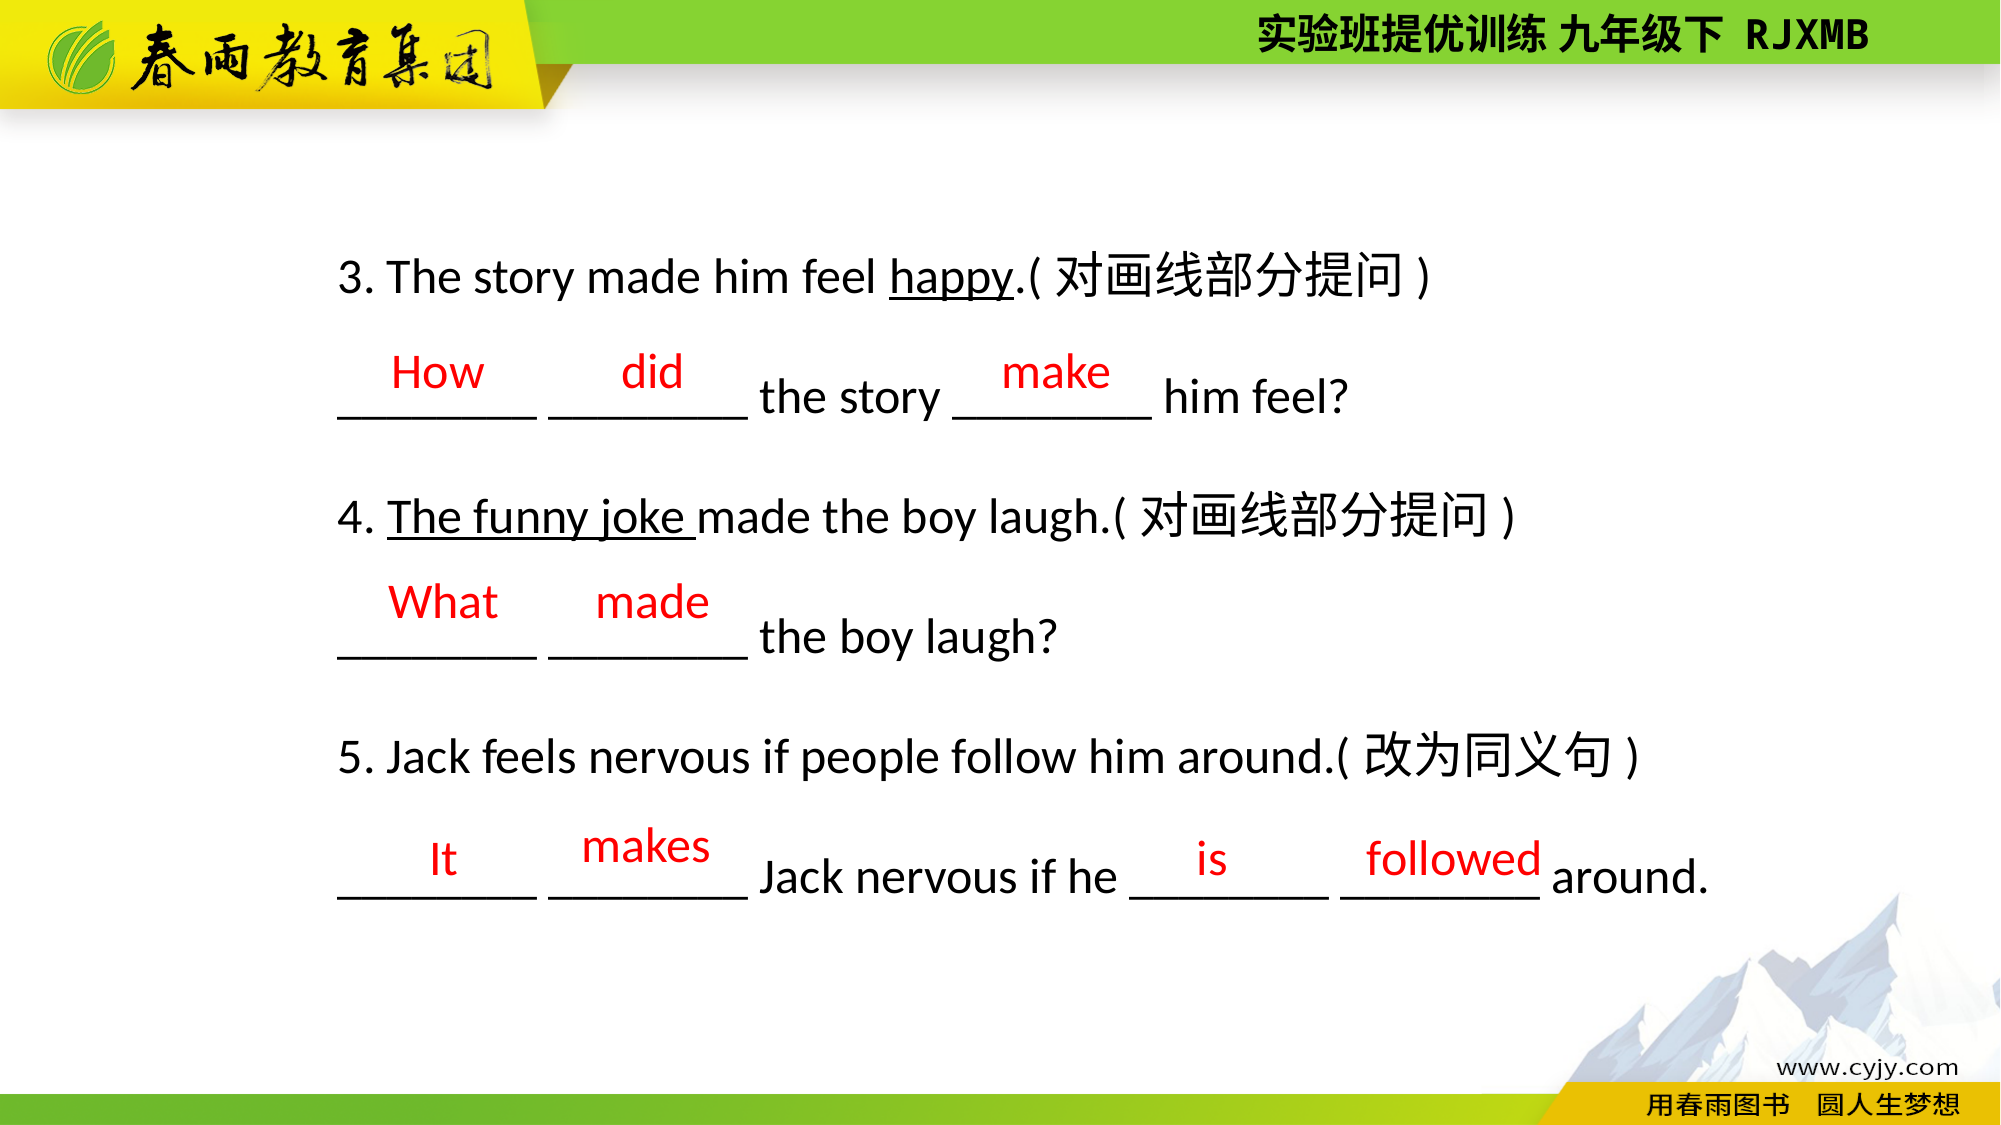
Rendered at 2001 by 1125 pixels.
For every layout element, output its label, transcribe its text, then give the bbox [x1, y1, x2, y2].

text_box followed [1352, 817, 1559, 893]
text_box What [362, 561, 515, 637]
text_box is [1181, 817, 1254, 893]
text_box makes [566, 805, 726, 881]
text_box make [987, 330, 1127, 406]
text_box 3. The story made him feel happy.(对画线部分提问) ________ ________ the story ________ him feel? 4. The funny joke made the boy laugh.(对画线部分提问) ________ ________ the boy laugh? 5. Jack feels nervous if people follow him around.(改为同义句) ________ ________ Jack nervous if he ________ ________ around. [223, 176, 1891, 911]
text_box It [403, 817, 474, 893]
picture [0, 0, 2001, 1125]
text_box made [580, 561, 726, 637]
text_box How [376, 330, 500, 406]
text_box did [606, 330, 701, 406]
